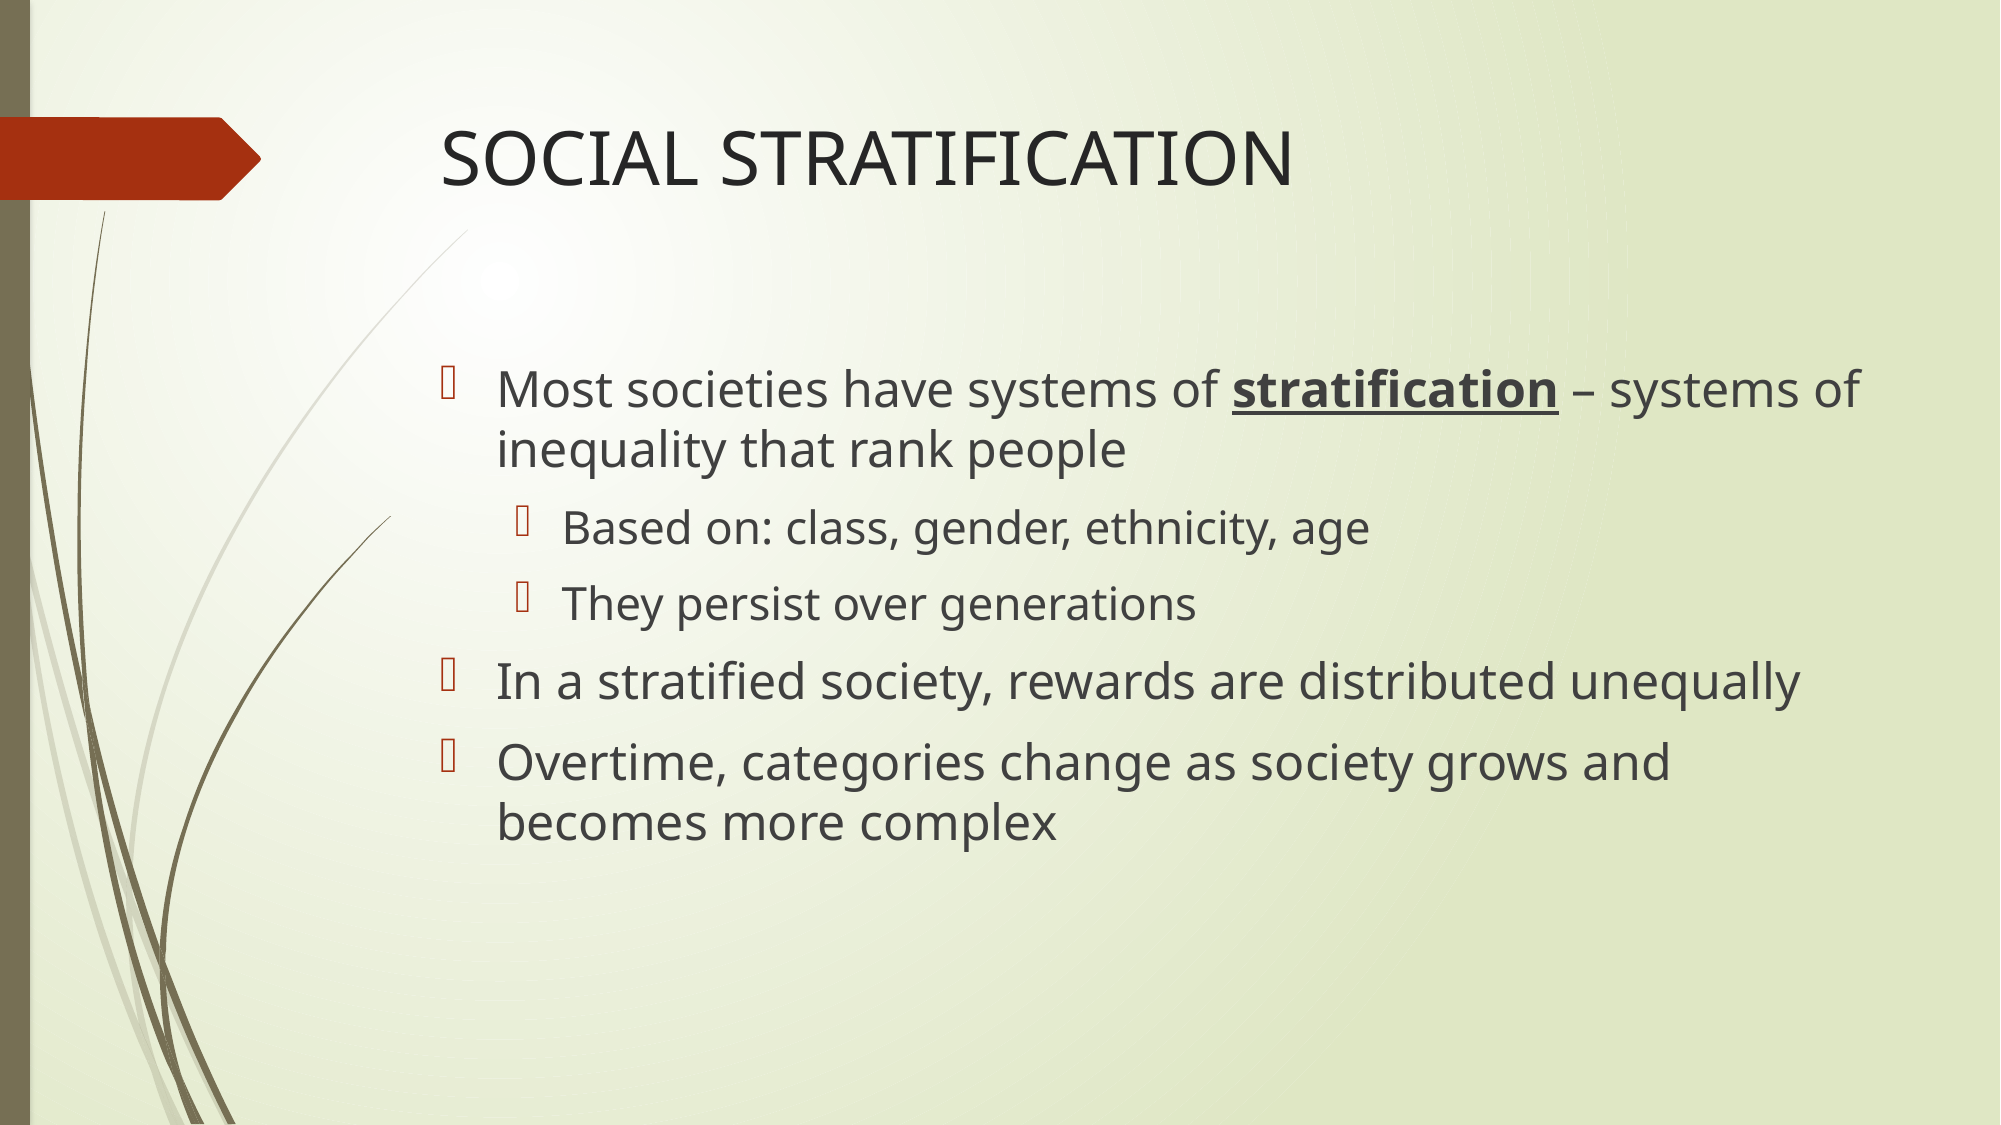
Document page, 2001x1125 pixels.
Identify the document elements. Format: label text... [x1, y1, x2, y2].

list Most societies have systems of stratification – systems of inequality that rank people Based on: class, gender, ethnicity, age They persist over generations In a stratified society, rewards are distributed unequally Overtime, categories change as society grows and becomes more complex [424, 350, 1888, 970]
title SOCIAL STRATIFICATION [425, 102, 1888, 313]
